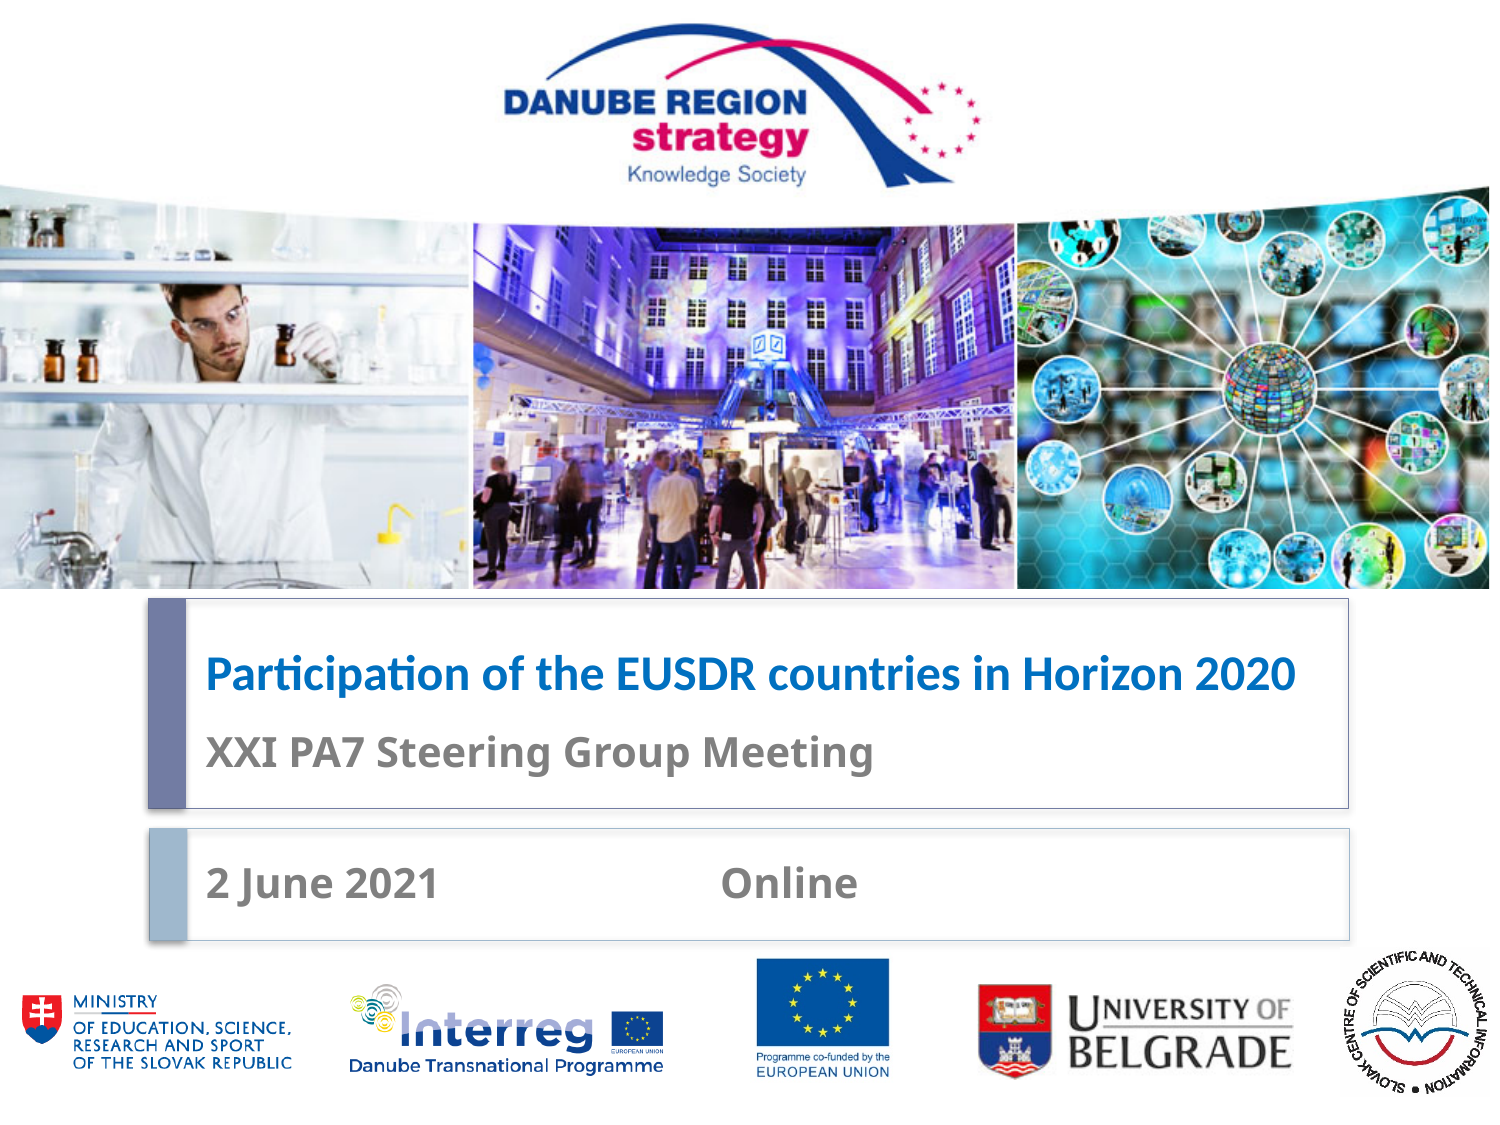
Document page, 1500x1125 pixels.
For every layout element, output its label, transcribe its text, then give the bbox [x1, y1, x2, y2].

text_box Participation of the EUSDR countries in Horizon 2020 XXI PA7 Steering Group Meeting [191, 633, 1327, 784]
picture [3, 991, 314, 1083]
picture [977, 984, 1294, 1080]
title 2 June 2021 Online [191, 849, 1361, 917]
picture [1340, 947, 1490, 1098]
picture [0, 0, 1490, 590]
picture [749, 951, 894, 1083]
picture [348, 981, 666, 1078]
